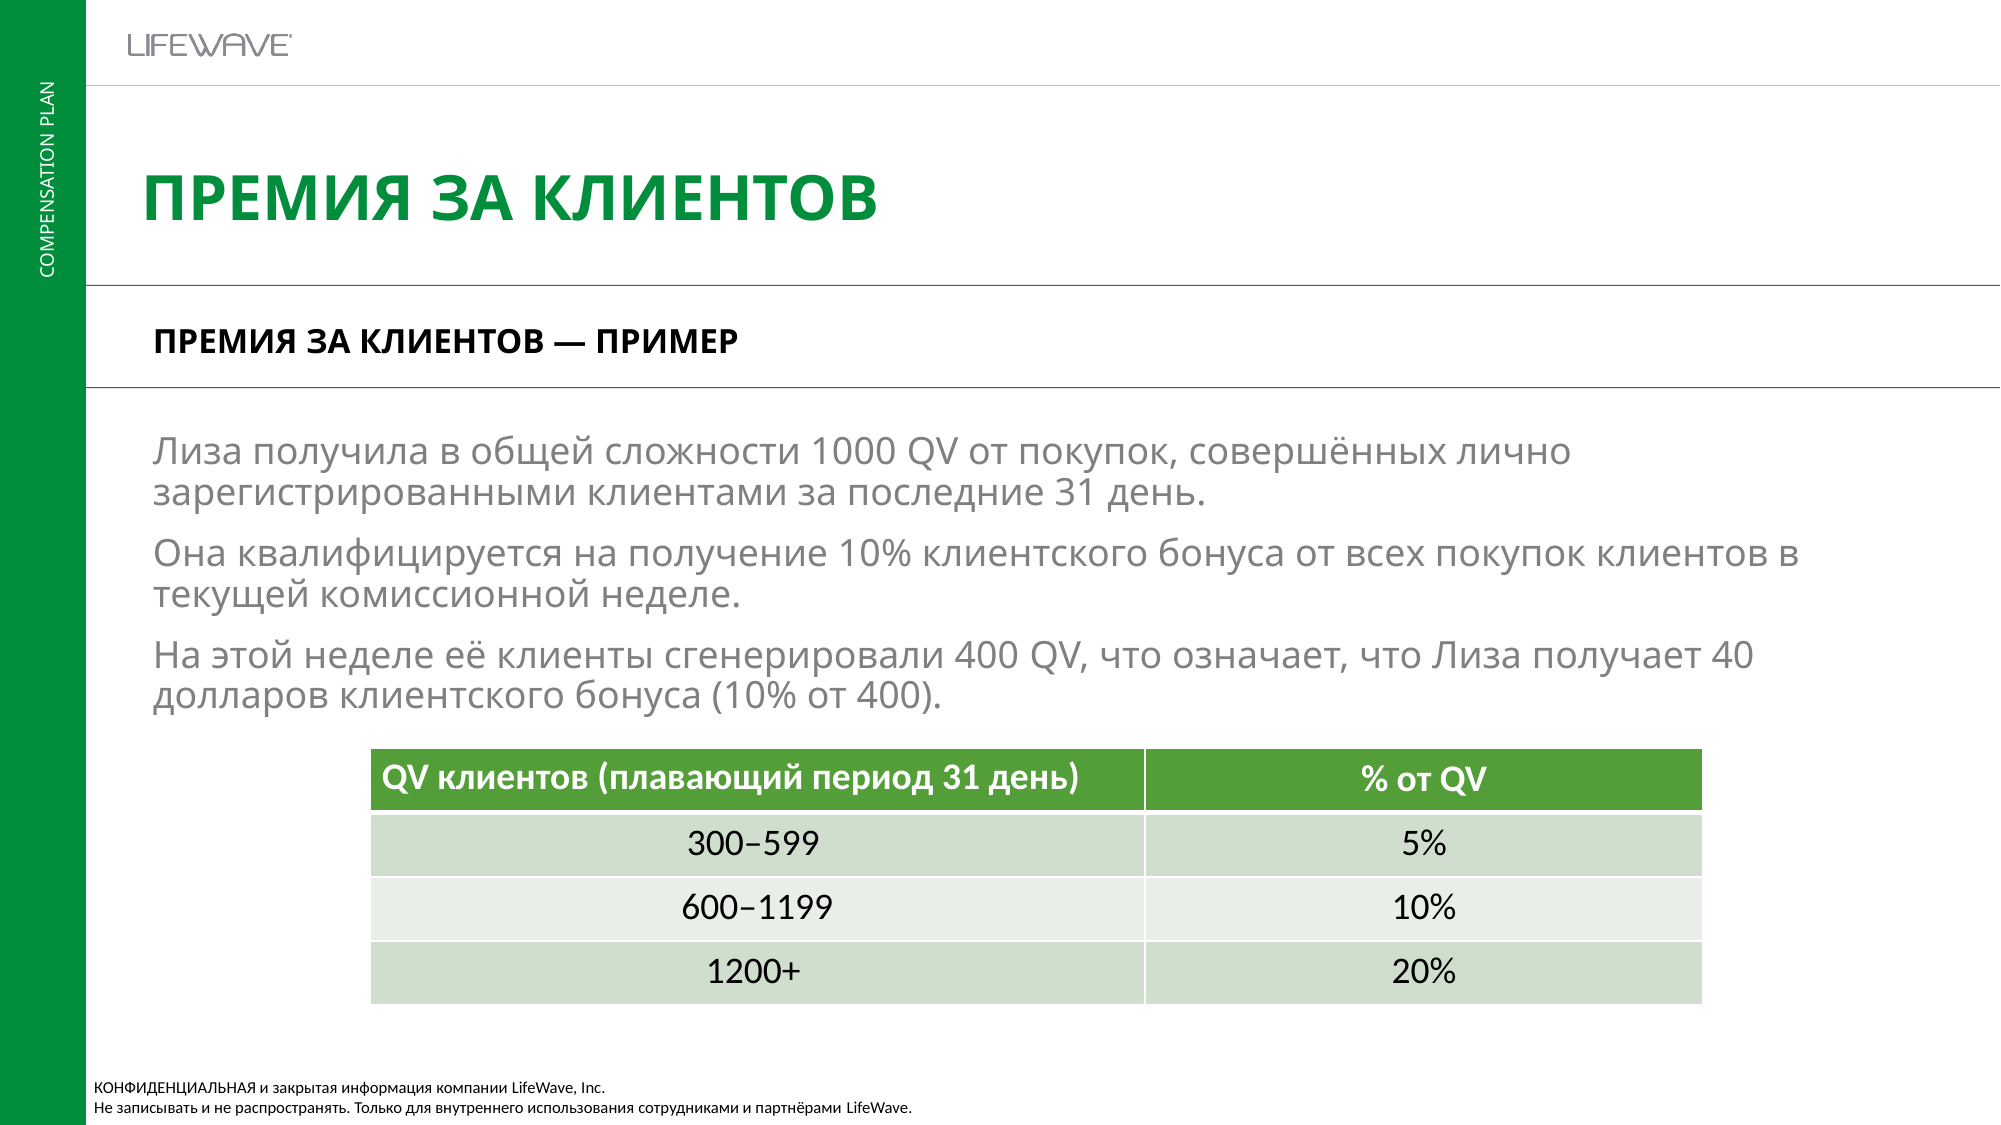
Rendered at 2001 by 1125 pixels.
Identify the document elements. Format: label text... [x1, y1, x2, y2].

table_cell 20% [1146, 942, 1702, 1004]
list ПРЕМИЯ ЗА КЛИЕНТОВ — ПРИМЕР [138, 317, 1084, 370]
table_cell 10% [1146, 878, 1702, 940]
text_box КОНФИДЕНЦИАЛЬНАЯ и закрытая информация компании LifeWave, Inc. Не записывать и не распространять. Только для внутреннего использования сотрудниками и партнёрами LifeWave. [79, 1069, 965, 1125]
table_cell 1200+ [371, 942, 1144, 1004]
list ПРЕМИЯ ЗА КЛИЕНТОВ [126, 159, 1209, 233]
list Лиза получила в общей сложности 1000 QV от покупок, совершённых лично зарегистрированными клиентами за последние 31 день. Она квалифицируется на получение 10% клиентского бонуса от всех покупок клиентов в текущей комиссионной неделе. На этой неделе её клиенты сгенерировали 400 QV, что означает, что Лиза получает 40 долларов клиентского бонуса (10% от 400). [138, 425, 1896, 1015]
table_header QV клиентов (плавающий период 31 день) [371, 749, 1144, 810]
table_cell 5% [1146, 815, 1702, 876]
picture [126, 33, 292, 57]
table_header % от QV [1146, 749, 1702, 810]
table_cell 600–1199 [371, 878, 1144, 940]
table_cell 300–599 [371, 815, 1144, 876]
